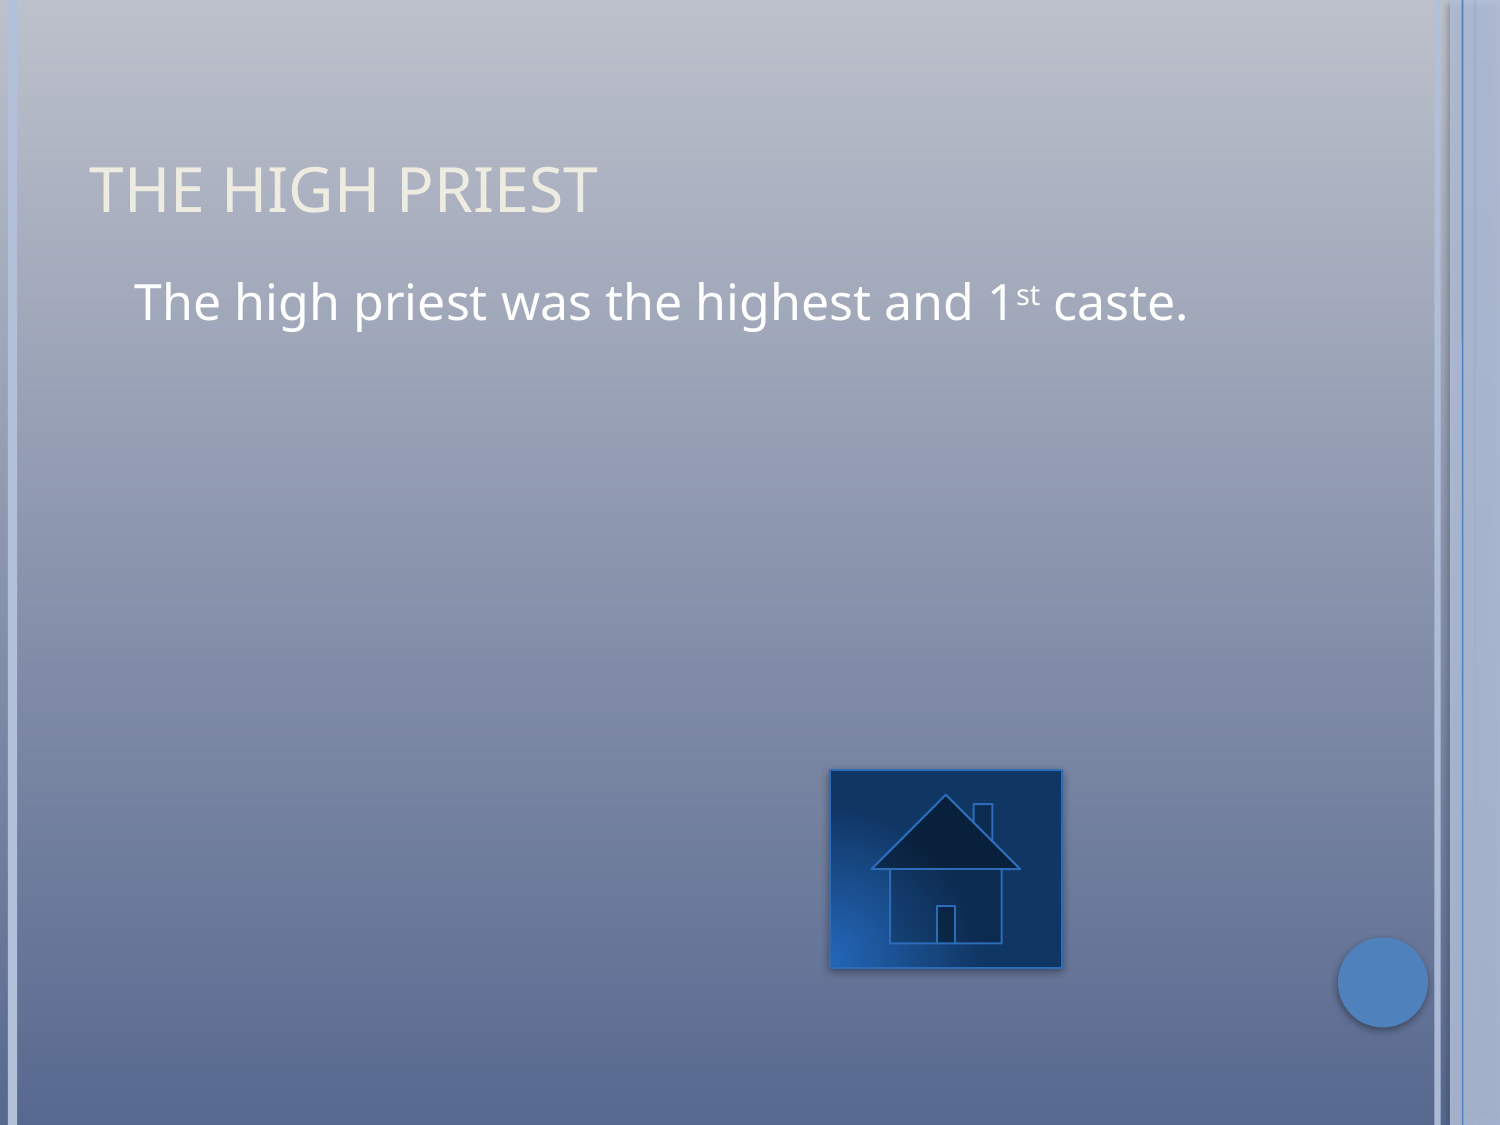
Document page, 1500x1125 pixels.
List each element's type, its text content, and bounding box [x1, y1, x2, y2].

title The high priest [75, 45, 1300, 233]
text_box [829, 769, 1063, 969]
list The high priest was the highest and 1st caste. [75, 262, 1300, 1062]
